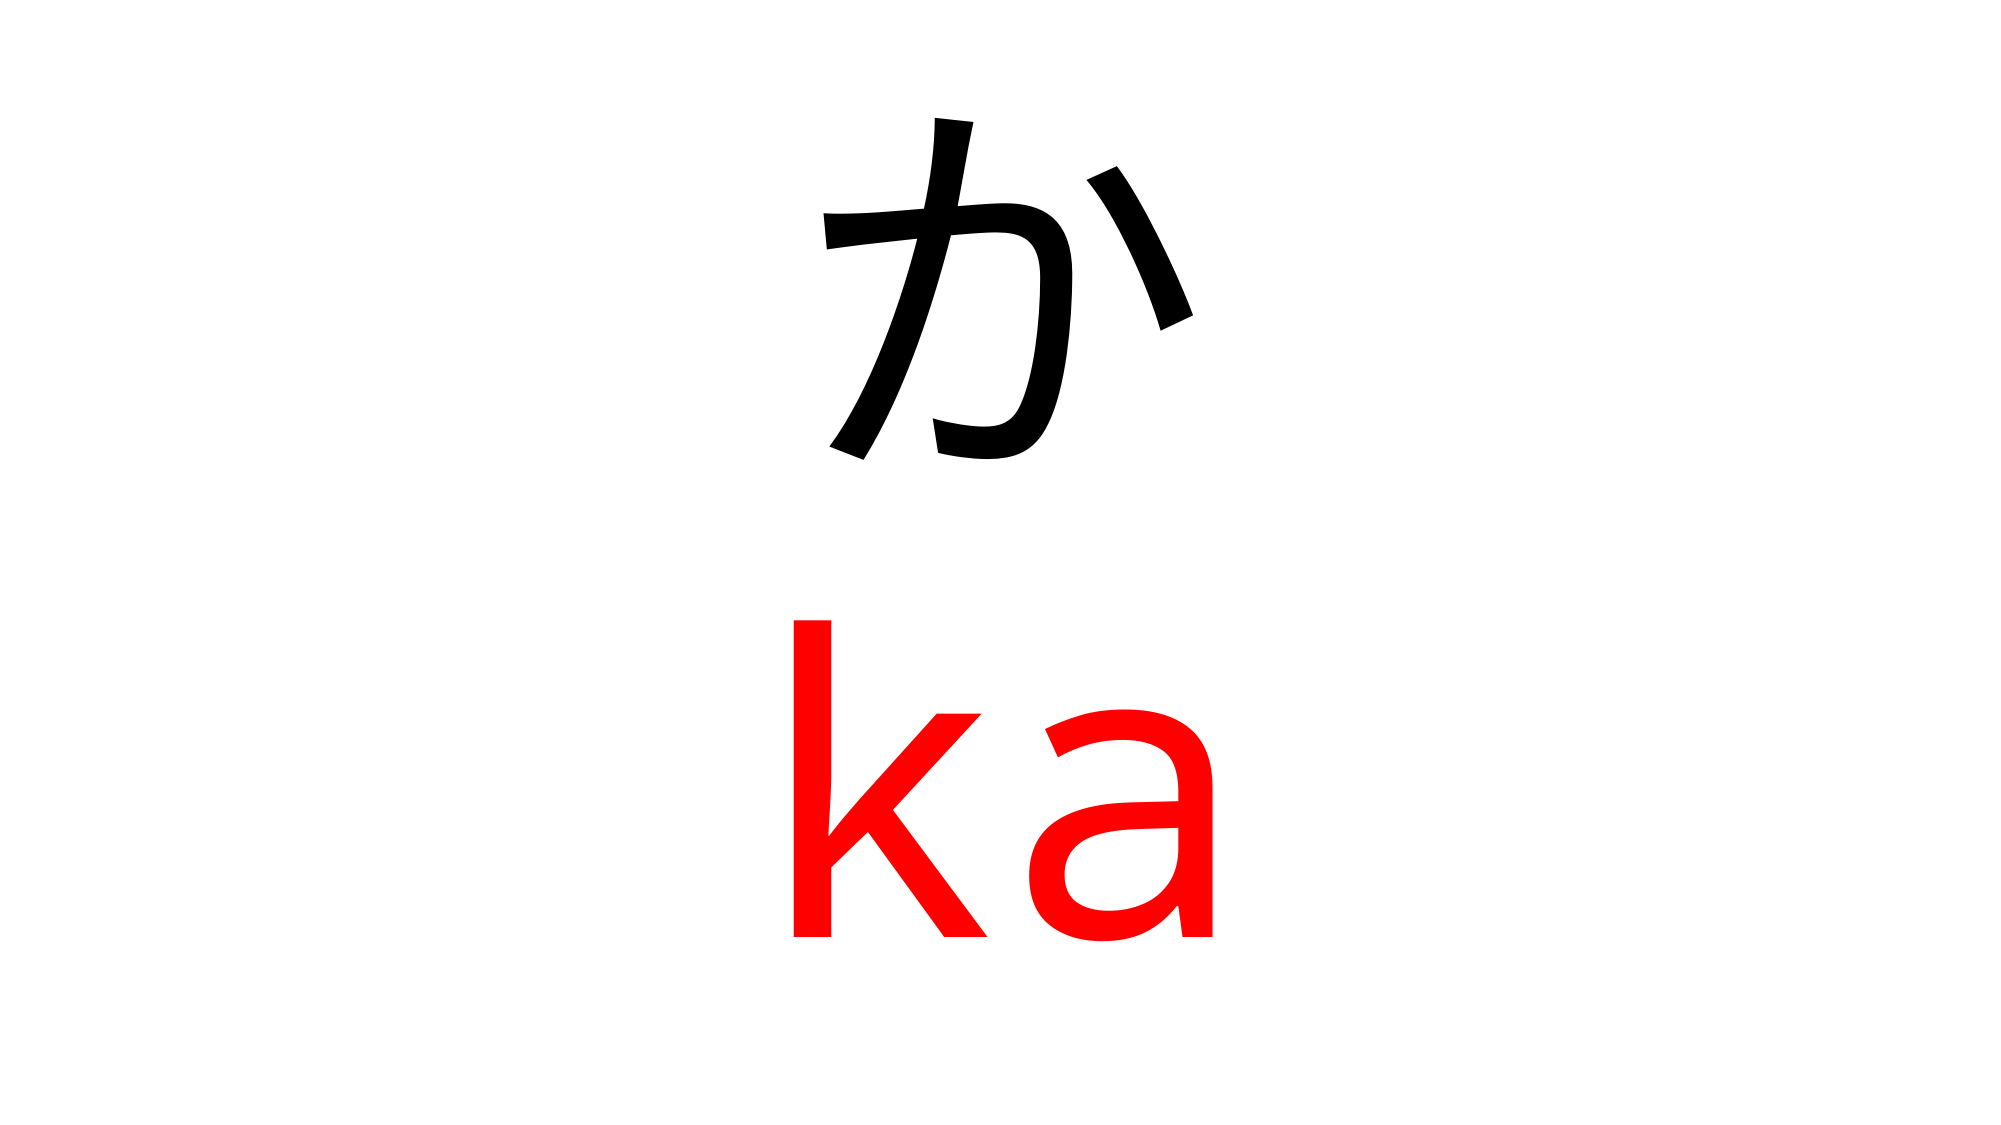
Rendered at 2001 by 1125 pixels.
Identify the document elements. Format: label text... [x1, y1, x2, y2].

text_box ka [249, 562, 1750, 1036]
title か [249, 71, 1750, 545]
